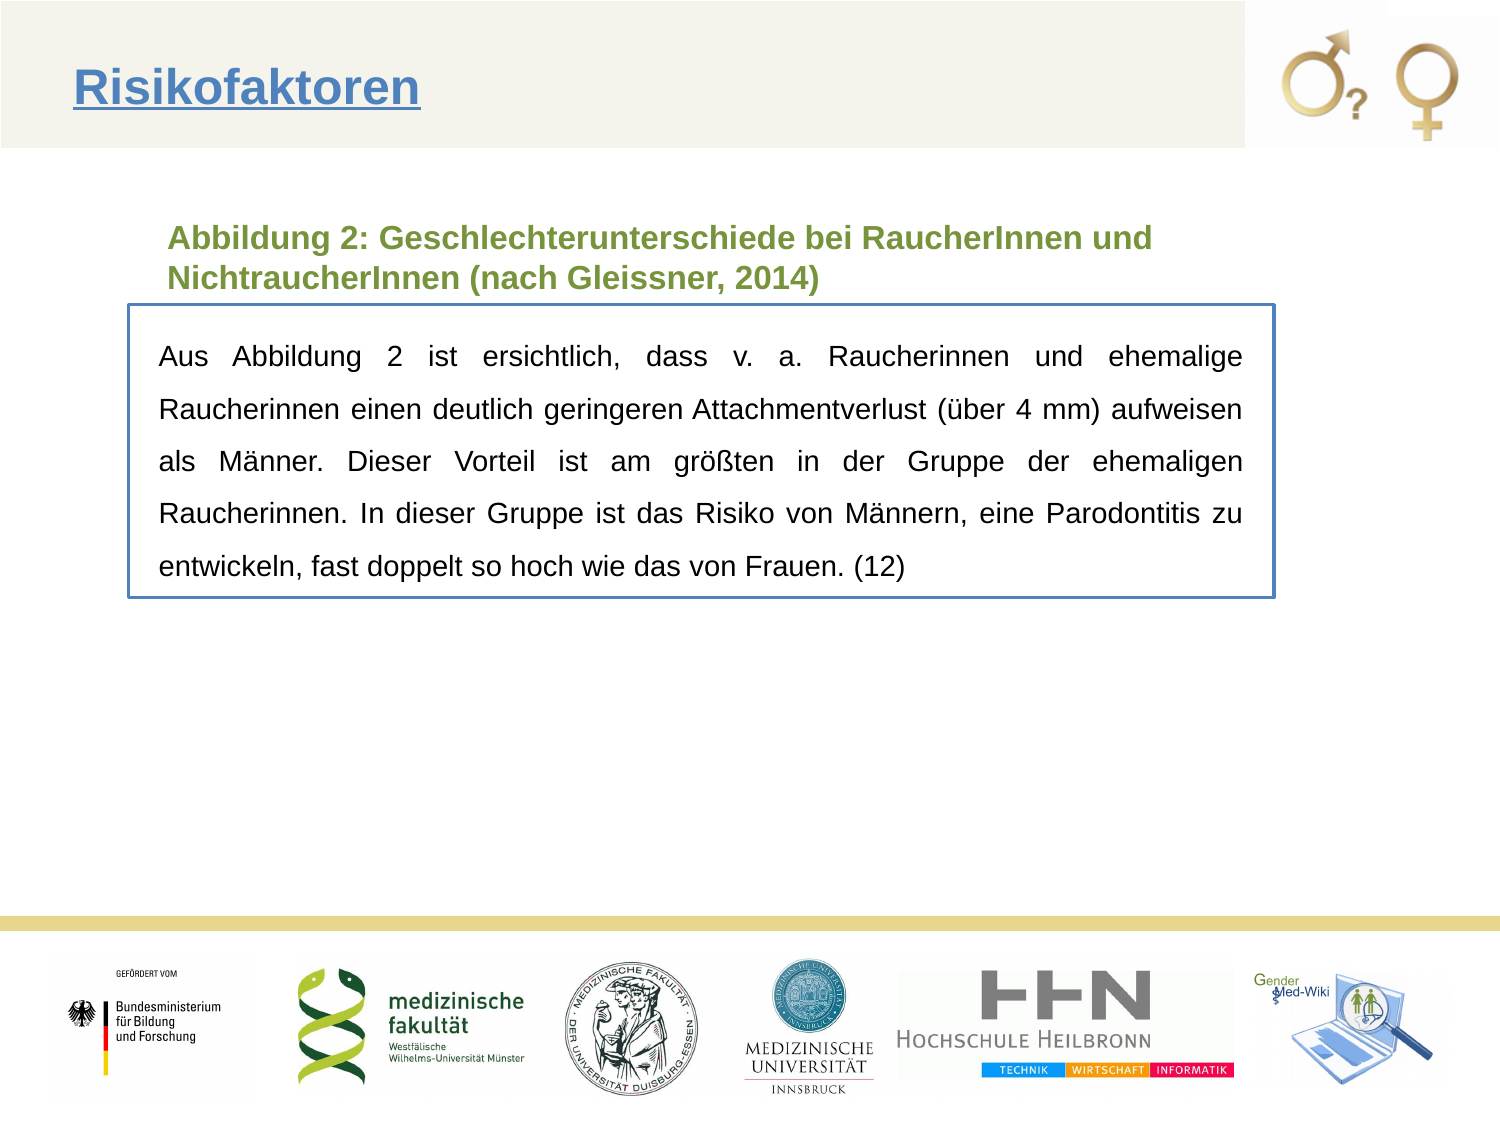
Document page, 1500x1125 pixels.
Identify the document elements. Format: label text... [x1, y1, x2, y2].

text_box Risikofaktoren [58, 46, 1043, 182]
picture [47, 952, 255, 1100]
picture [1246, 965, 1453, 1087]
picture [298, 952, 1234, 1100]
picture [1245, 0, 1500, 149]
text_box Abbildung 2: Geschlechterunterschiede bei RaucherInnen und NichtraucherInnen (nach Gleissner, 2014) [152, 208, 1313, 304]
list Aus Abbildung 2 ist ersichtlich, dass v. a. Raucherinnen und ehemalige Raucherinnen einen deutlich geringeren Attachmentverlust (über 4 mm) aufweisen als Männer. Dieser Vorteil ist am größten in der Gruppe der ehemaligen Raucherinnen. In dieser Gruppe ist das Risiko von Männern, eine Parodontitis zu entwickeln, fast doppelt so hoch wie das von Frauen. (12) [128, 304, 1274, 598]
